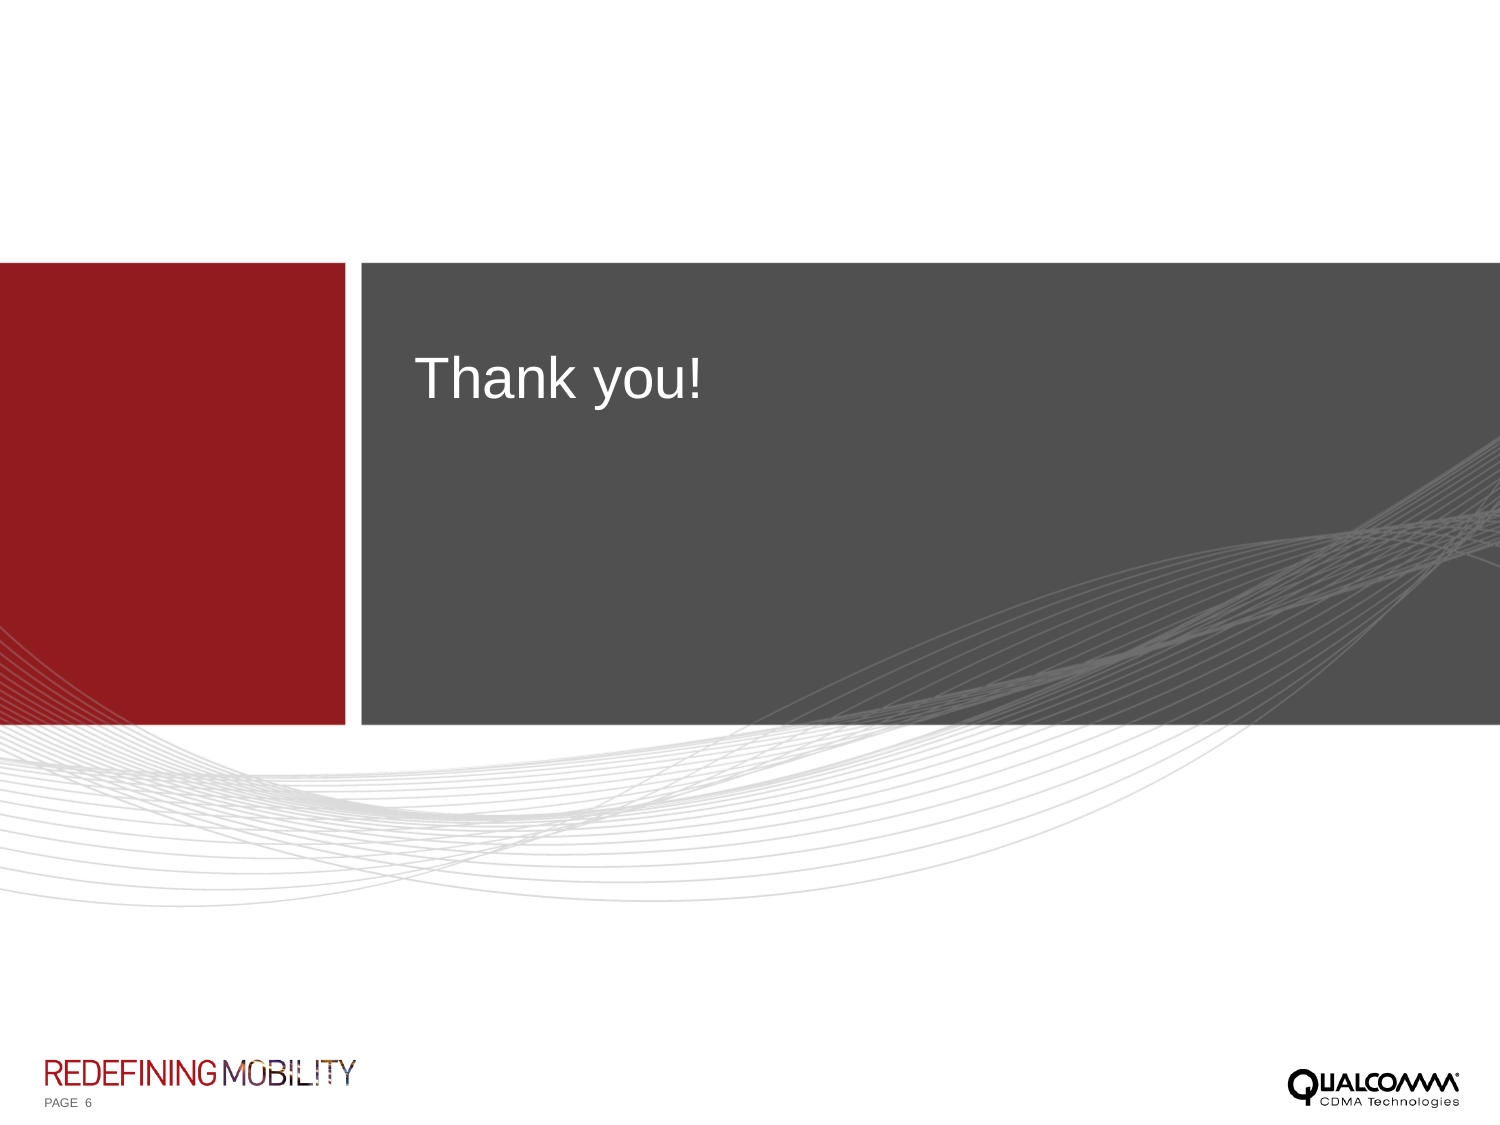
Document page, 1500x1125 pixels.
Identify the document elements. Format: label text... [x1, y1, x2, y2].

picture [0, 187, 1500, 938]
picture [30, 1048, 366, 1098]
list Thank you! [399, 337, 1188, 538]
